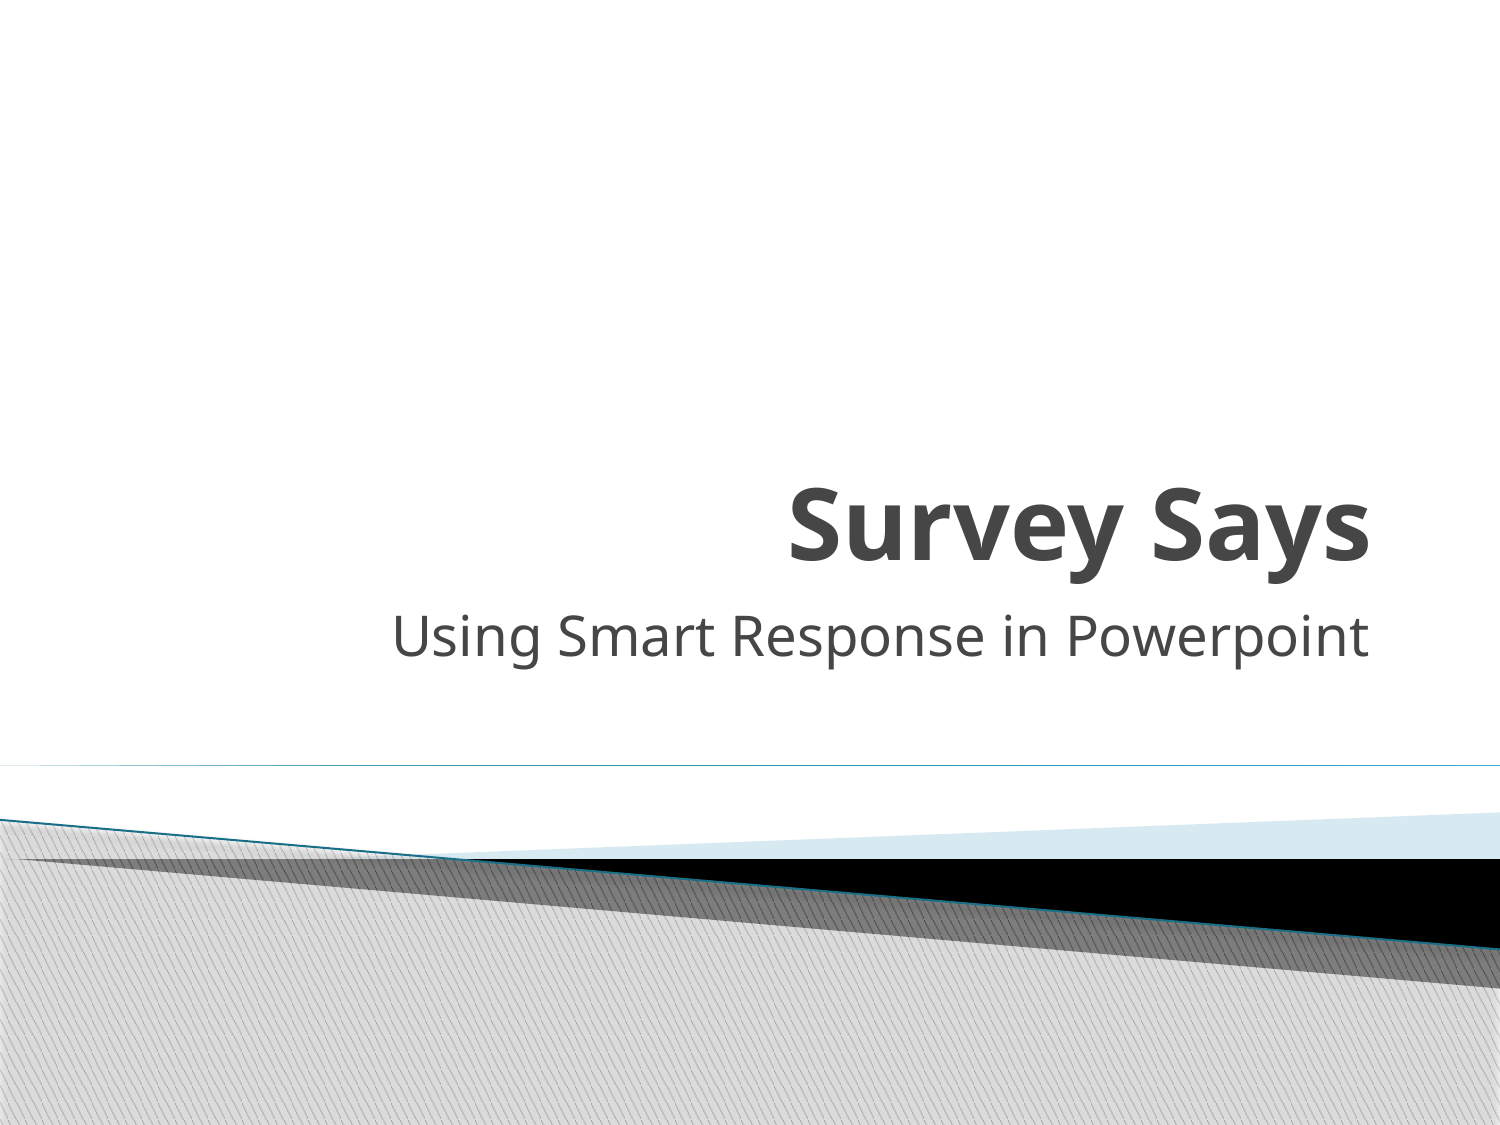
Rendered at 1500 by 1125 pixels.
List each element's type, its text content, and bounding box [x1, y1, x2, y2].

picture [5, 859, 1500, 989]
subtitle Using Smart Response in Powerpoint [112, 592, 1388, 790]
title Survey Says [112, 287, 1388, 588]
